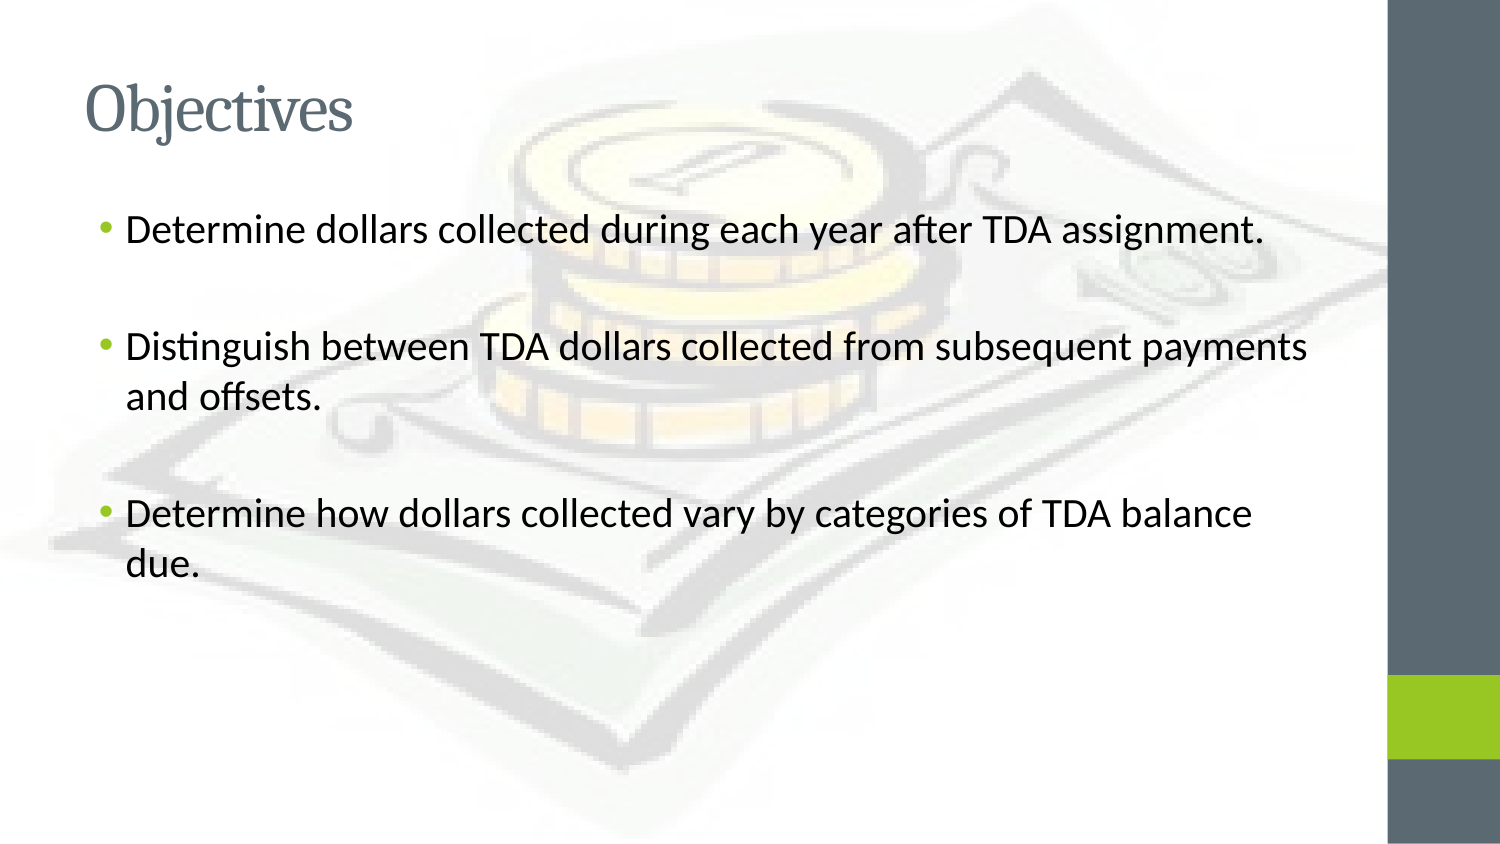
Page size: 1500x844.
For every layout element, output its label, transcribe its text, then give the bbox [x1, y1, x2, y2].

title Objectives [75, 33, 1325, 175]
list Determine dollars collected during each year after TDA assignment. Distinguish between TDA dollars collected from subsequent payments and offsets. Determine how dollars collected vary by categories of TDA balance due. [75, 196, 1325, 788]
